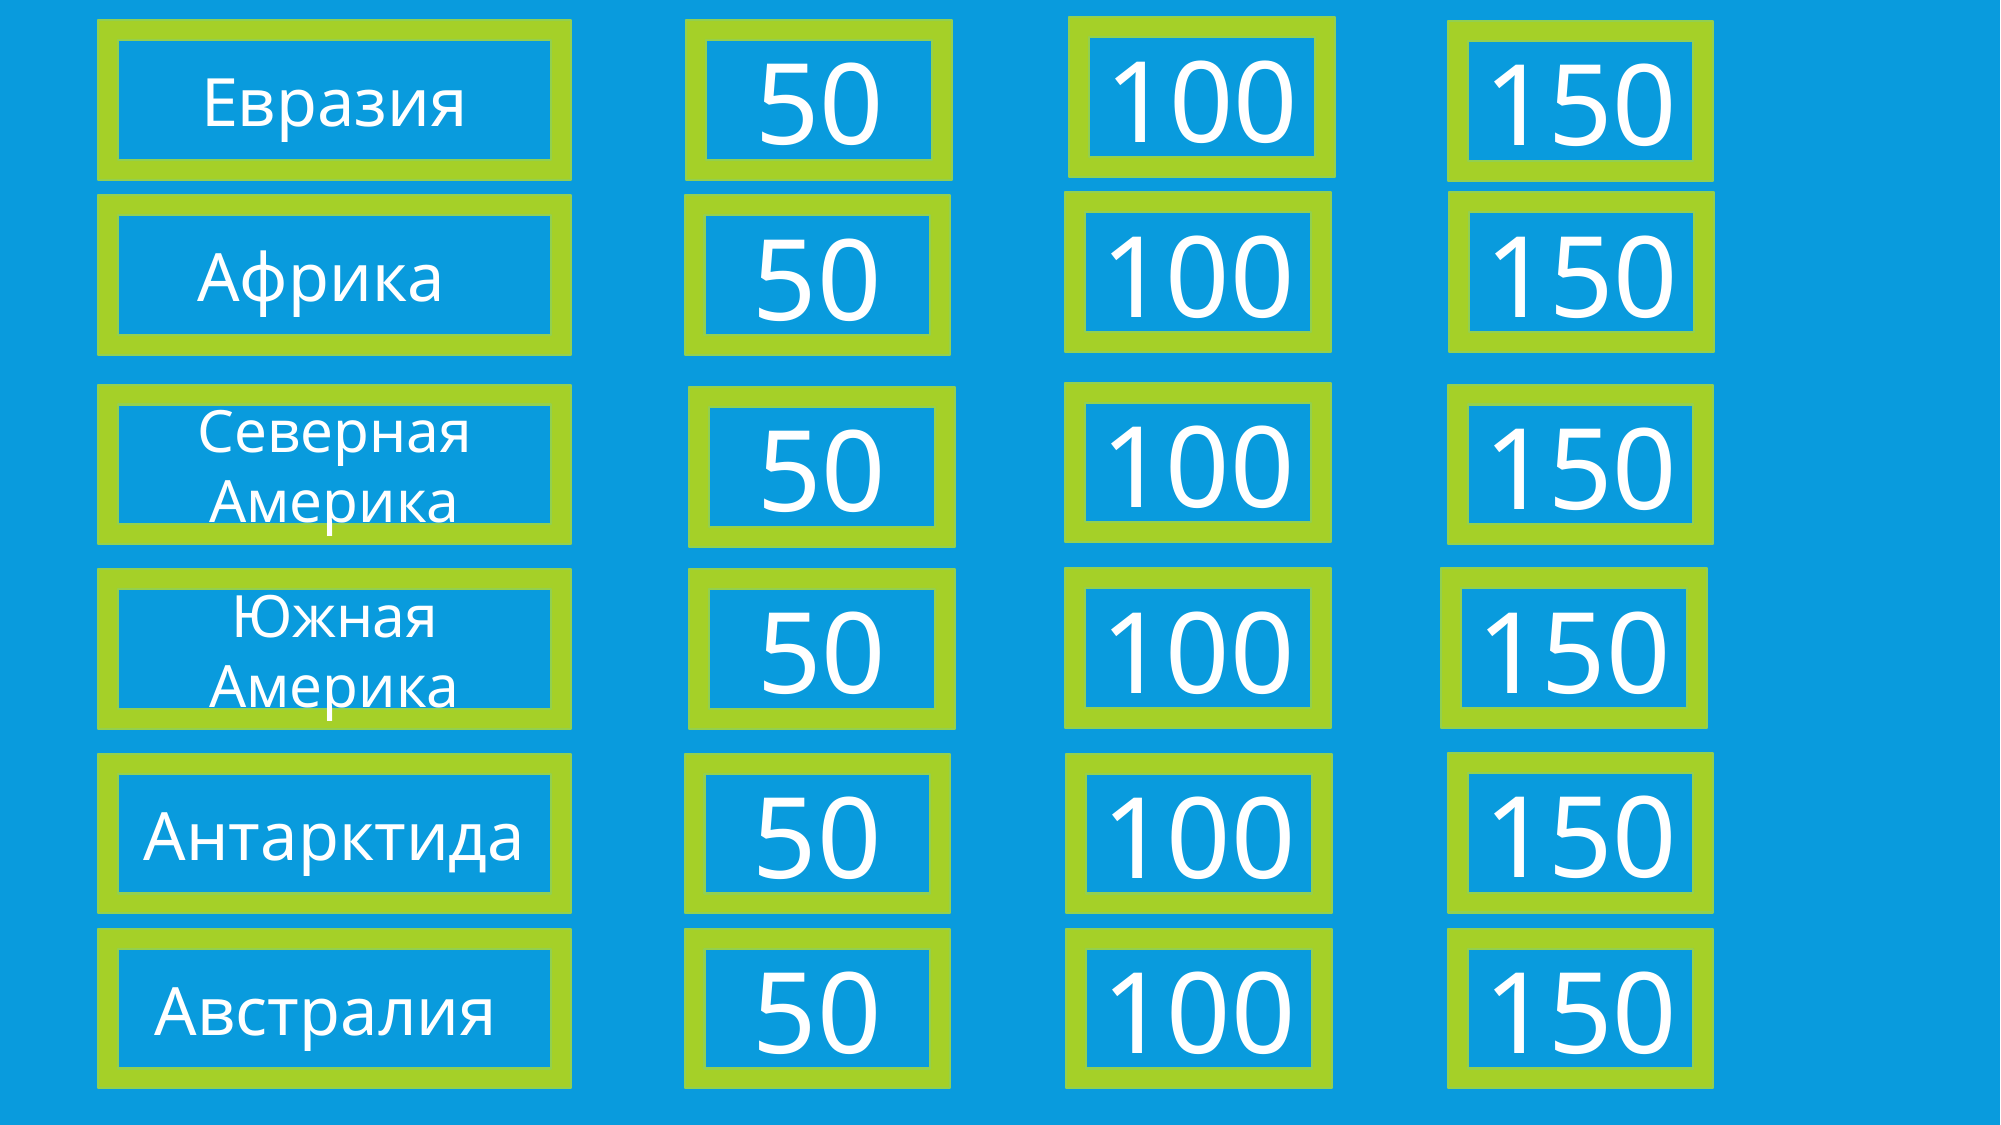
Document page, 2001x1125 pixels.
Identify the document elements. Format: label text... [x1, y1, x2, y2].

picture [364, 491, 390, 521]
picture [208, 79, 234, 125]
picture [402, 491, 424, 521]
picture [364, 676, 390, 706]
text_box 100 [1065, 753, 1333, 914]
picture [335, 266, 366, 300]
picture [827, 430, 879, 512]
text_box Австралия [97, 928, 572, 1089]
picture [1236, 236, 1288, 318]
picture [1618, 972, 1670, 1054]
picture [450, 825, 485, 872]
picture [1175, 61, 1227, 143]
picture [243, 251, 283, 316]
picture [144, 813, 184, 859]
picture [304, 421, 329, 452]
text_box Южная Америка [97, 568, 572, 730]
picture [1114, 798, 1141, 877]
picture [1236, 612, 1288, 694]
picture [823, 239, 875, 321]
text_box 150 [1448, 191, 1715, 353]
picture [442, 421, 466, 451]
picture [269, 1000, 297, 1034]
picture [408, 606, 432, 636]
picture [305, 999, 336, 1050]
picture [1117, 62, 1144, 141]
picture [825, 63, 877, 145]
picture [1113, 237, 1140, 316]
picture [203, 1000, 232, 1034]
picture [155, 988, 195, 1034]
picture [375, 606, 399, 637]
text_box 100 [1068, 16, 1336, 178]
picture [344, 999, 371, 1035]
picture [210, 666, 245, 706]
text_box 50 [685, 19, 953, 181]
picture [823, 797, 875, 879]
picture [1497, 237, 1524, 316]
picture [1114, 973, 1141, 1052]
picture [1171, 236, 1223, 318]
picture [239, 999, 264, 1035]
picture [378, 266, 404, 300]
picture [1172, 797, 1224, 879]
picture [321, 90, 348, 126]
text_box 150 [1447, 928, 1714, 1089]
picture [1619, 236, 1671, 318]
picture [293, 491, 318, 523]
picture [1549, 613, 1598, 694]
text_box 50 [688, 386, 956, 548]
picture [1172, 972, 1224, 1054]
picture [379, 1000, 410, 1035]
text_box 150 [1440, 567, 1708, 729]
picture [402, 676, 424, 706]
picture [201, 410, 231, 452]
text_box 100 [1064, 567, 1332, 729]
picture [294, 265, 325, 316]
picture [1489, 613, 1516, 692]
text_box Северная Америка [97, 384, 572, 545]
picture [429, 491, 453, 523]
picture [293, 676, 318, 708]
picture [304, 824, 335, 875]
picture [342, 606, 368, 636]
picture [1557, 237, 1606, 318]
text_box 50 [684, 928, 951, 1089]
text_box Африка [97, 194, 572, 356]
picture [1237, 797, 1289, 879]
picture [412, 825, 443, 859]
picture [295, 606, 333, 636]
picture [763, 64, 812, 145]
text_box 150 [1447, 20, 1714, 182]
picture [422, 1000, 453, 1034]
picture [252, 491, 284, 521]
picture [760, 973, 809, 1054]
picture [765, 613, 814, 694]
picture [827, 612, 879, 694]
picture [1618, 64, 1670, 146]
picture [1496, 65, 1523, 144]
picture [1171, 612, 1223, 694]
picture [376, 825, 404, 859]
picture [393, 91, 424, 125]
picture [1239, 61, 1291, 143]
text_box 100 [1065, 928, 1333, 1089]
picture [210, 481, 245, 521]
picture [1496, 797, 1523, 876]
text_box 150 [1447, 384, 1714, 545]
text_box 150 [1447, 752, 1714, 914]
picture [273, 421, 297, 451]
picture [1556, 65, 1605, 146]
picture [192, 825, 222, 859]
text_box Антарктида [97, 753, 572, 914]
picture [462, 1000, 490, 1034]
picture [765, 431, 814, 512]
picture [328, 676, 354, 708]
picture [230, 825, 258, 859]
picture [243, 91, 272, 125]
picture [433, 91, 461, 125]
picture [823, 972, 875, 1054]
text_box 100 [1064, 382, 1332, 543]
picture [411, 265, 438, 301]
picture [1237, 972, 1289, 1054]
picture [1556, 973, 1605, 1054]
picture [760, 798, 809, 879]
picture [1556, 429, 1605, 510]
picture [1556, 797, 1605, 878]
picture [357, 90, 383, 126]
picture [238, 421, 263, 452]
picture [1618, 428, 1670, 510]
picture [491, 824, 518, 860]
picture [252, 676, 284, 706]
picture [375, 421, 401, 451]
picture [1496, 429, 1523, 508]
picture [429, 676, 453, 708]
picture [1113, 613, 1140, 692]
picture [339, 421, 365, 465]
picture [1236, 426, 1288, 508]
text_box 50 [684, 753, 951, 914]
text_box 100 [1064, 191, 1332, 353]
picture [1496, 973, 1523, 1052]
picture [1171, 426, 1223, 508]
picture [1113, 427, 1140, 506]
picture [237, 595, 288, 637]
text_box 50 [688, 568, 956, 730]
picture [328, 491, 354, 523]
text_box 50 [684, 194, 951, 356]
text_box Евразия [97, 19, 572, 181]
picture [198, 254, 238, 300]
picture [409, 421, 433, 452]
picture [282, 90, 313, 141]
picture [1618, 796, 1670, 878]
picture [1612, 612, 1664, 694]
picture [345, 825, 371, 859]
picture [760, 240, 809, 321]
picture [264, 824, 291, 860]
